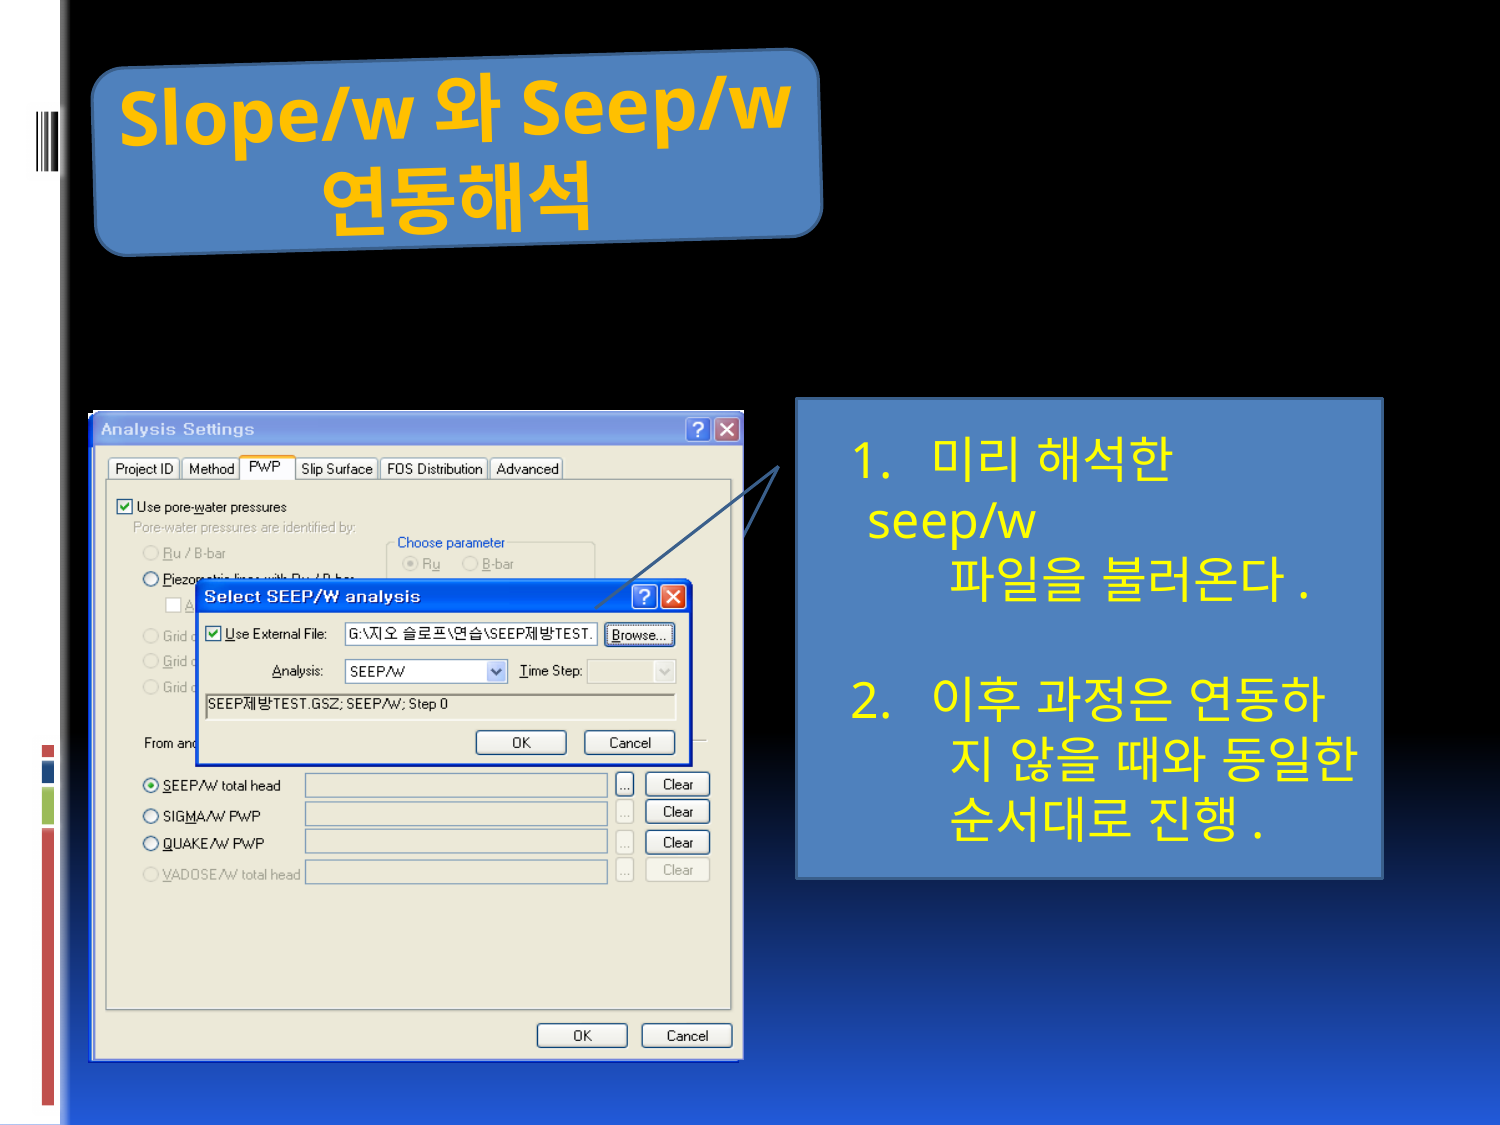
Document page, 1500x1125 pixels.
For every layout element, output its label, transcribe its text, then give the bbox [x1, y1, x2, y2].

text_box 1. 미리 해석한 seep/w 파일을 불러온다. 2. 이후 과정은 연동하 지 않을 때와 동일한 순서대로 하면됨. [754, 468, 780, 519]
picture [93, 409, 744, 1061]
text_box 1. 미리 해석한 seep/w 파일을 불러온다. 2. 이후 과정은 연동하 지 않을 때와 동일한 순서대로 진행. [795, 397, 1384, 880]
text_box Slope/w와Seep/w 연동해석 [90, 47, 824, 257]
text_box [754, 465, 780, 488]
